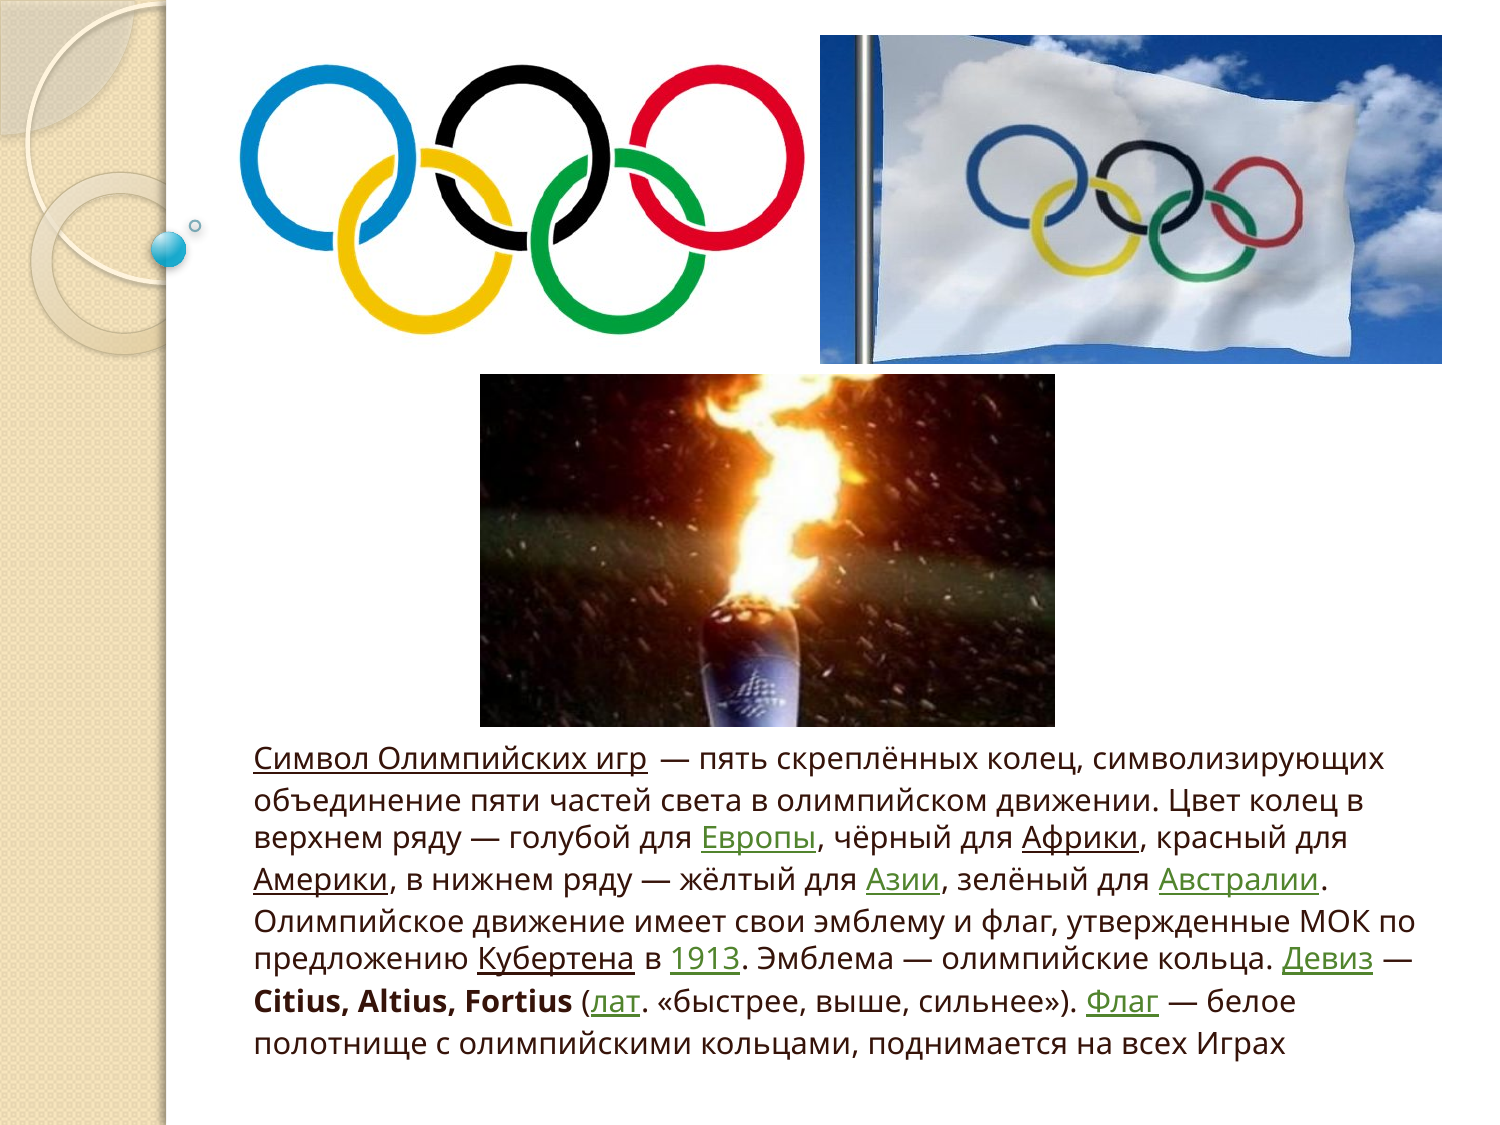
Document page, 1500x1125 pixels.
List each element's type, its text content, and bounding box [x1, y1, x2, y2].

picture [480, 374, 1055, 727]
subtitle Символ Олимпийских игр — пять скреплённых колец, символизирующих объединение пяти частей света в олимпийском движении. Цвет колец в верхнем ряду — голубой для Европы, чёрный для Африки, красный для Америки, в нижнем ряду — жёлтый для Азии, зелёный для Австралии. Олимпийское движение имеет свои эмблему и флаг, утвержденные МОК по предложению Кубертена в 1913. Эмблема — олимпийские кольца. Девиз — Citius, Altius, Fortius (лат. «быстрее, выше, сильнее»). Флаг — белое полотнище с олимпийскими кольцами, поднимается на всех Играх [234, 738, 1450, 1079]
picture [222, 34, 1442, 364]
